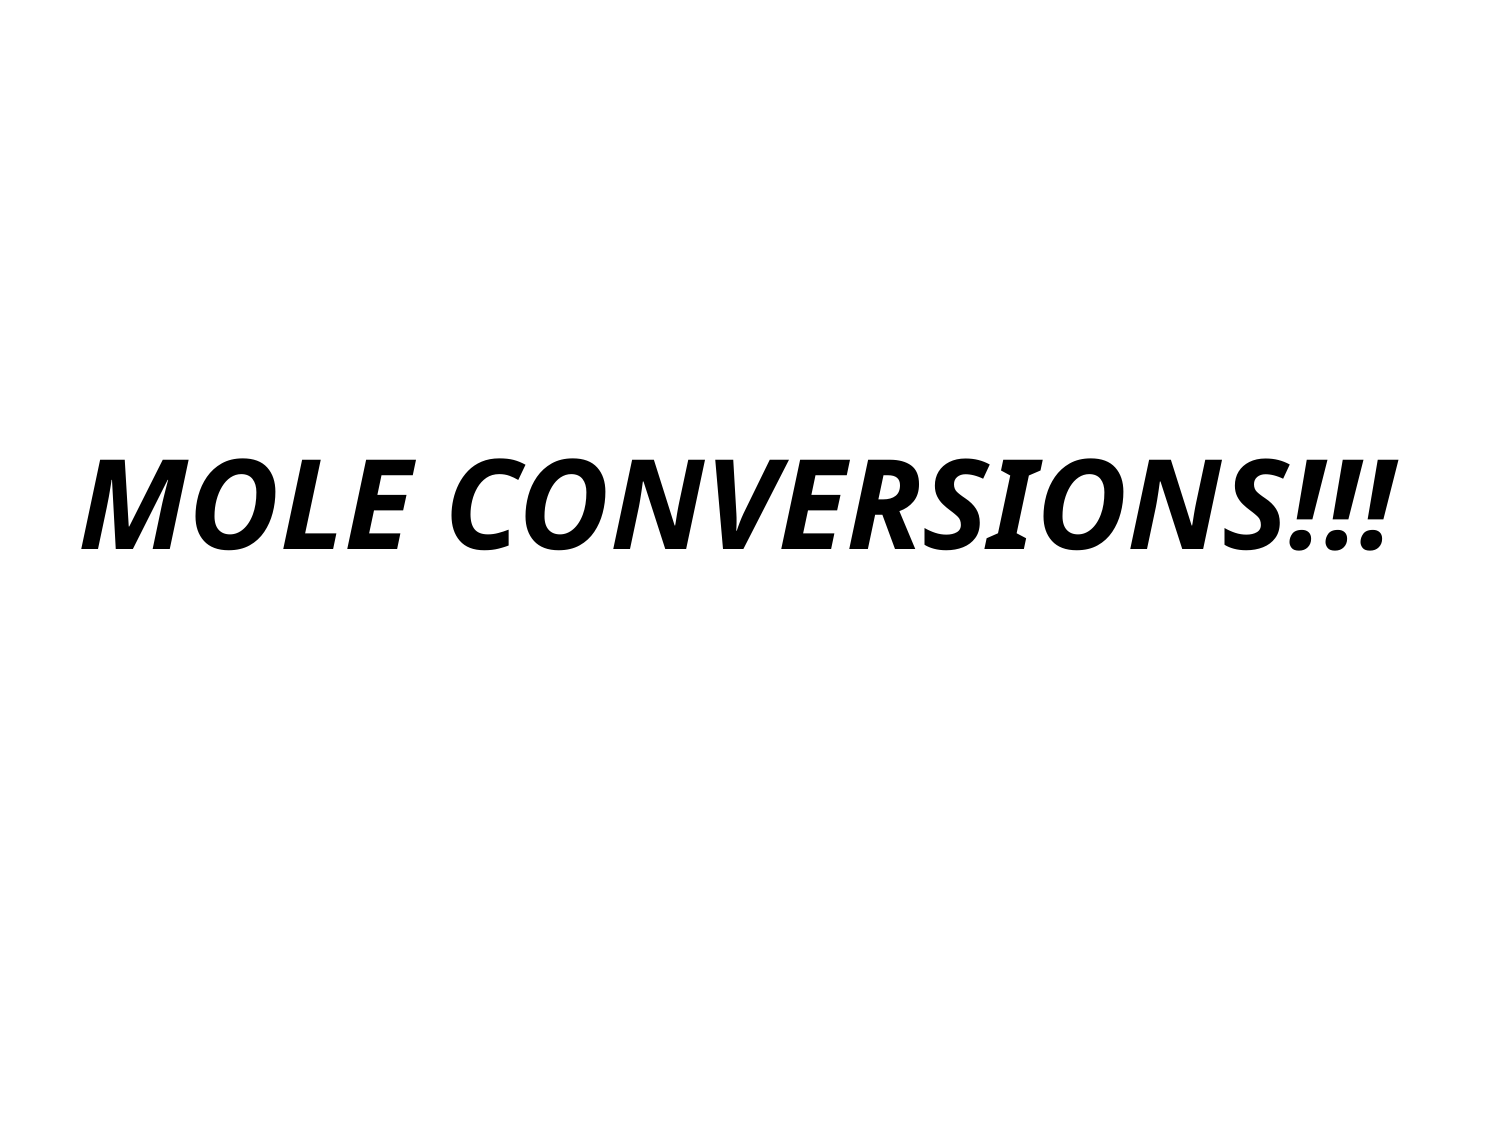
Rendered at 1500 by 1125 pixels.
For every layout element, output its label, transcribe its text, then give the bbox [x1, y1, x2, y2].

title MOLE CONVERSIONS!!! [62, 237, 1413, 763]
